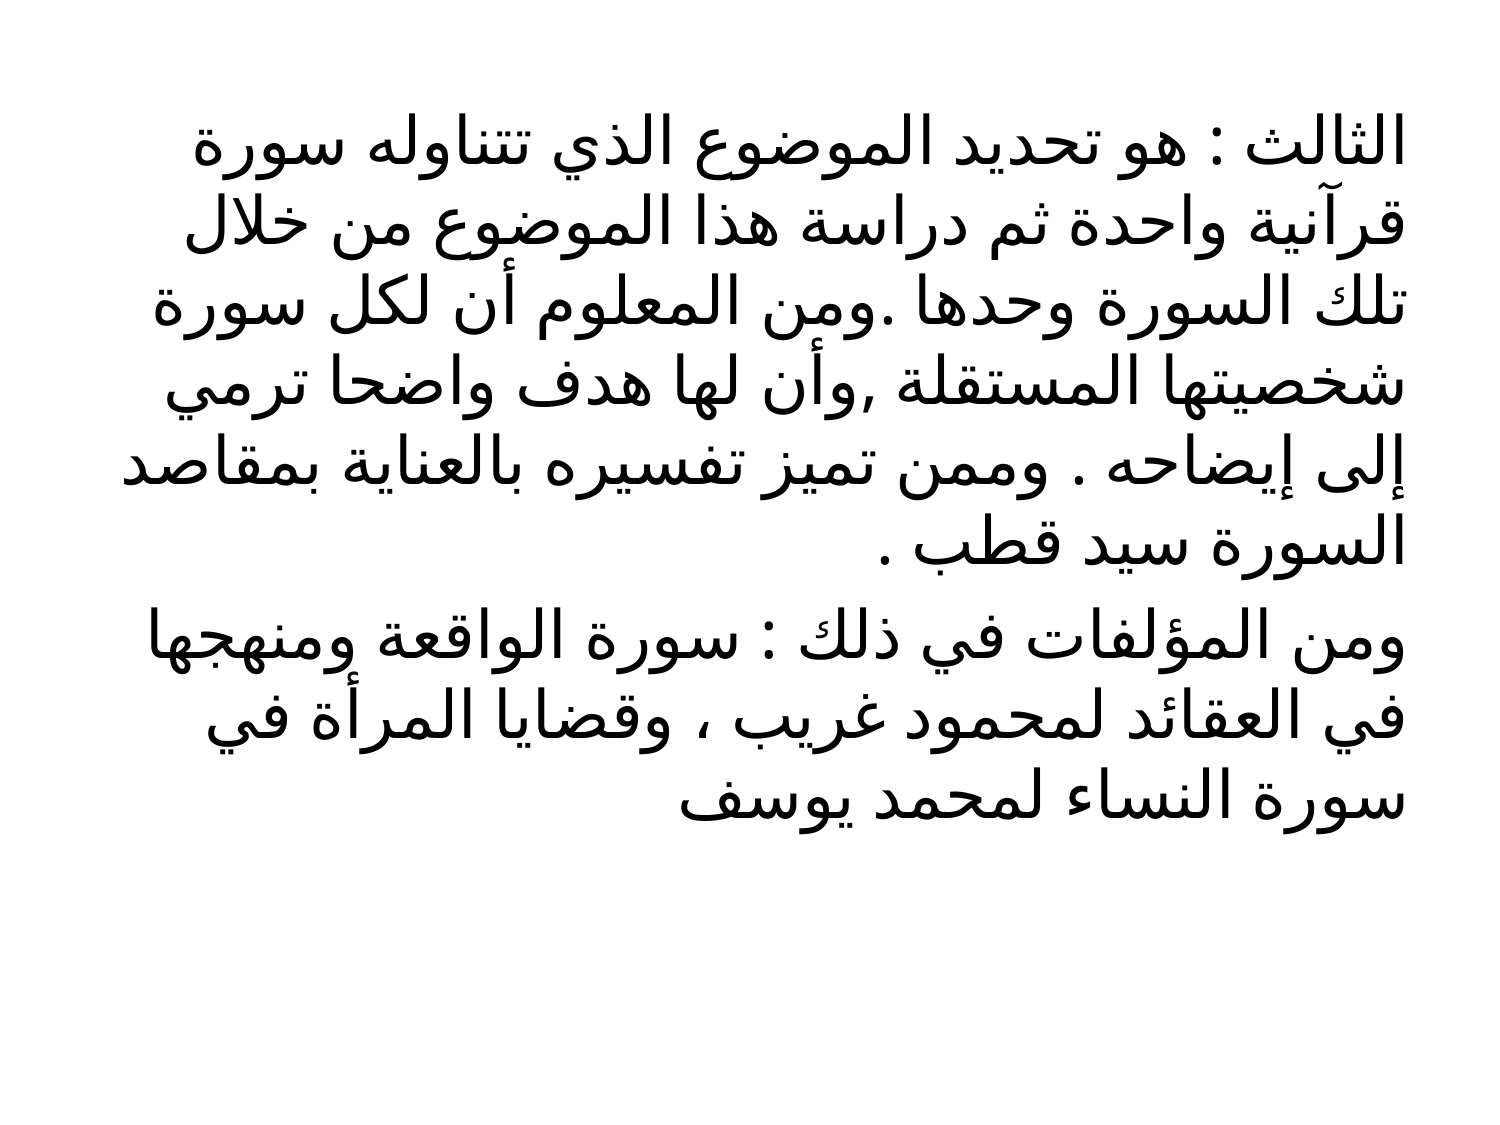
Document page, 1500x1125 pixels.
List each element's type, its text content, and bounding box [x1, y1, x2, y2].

list الثالث : هو تحديد الموضوع الذي تتناوله سورة قرآنية واحدة ثم دراسة هذا الموضوع من خلال تلك السورة وحدها .ومن المعلوم أن لكل سورة شخصيتها المستقلة ,وأن لها هدف واضحا ترمي إلى إيضاحه . وممن تميز تفسيره بالعناية بمقاصد السورة سيد قطب . ومن المؤلفات في ذلك : سورة الواقعة ومنهجها في العقائد لمحمود غريب ، وقضايا المرأة في سورة النساء لمحمد يوسف [75, 90, 1425, 1005]
